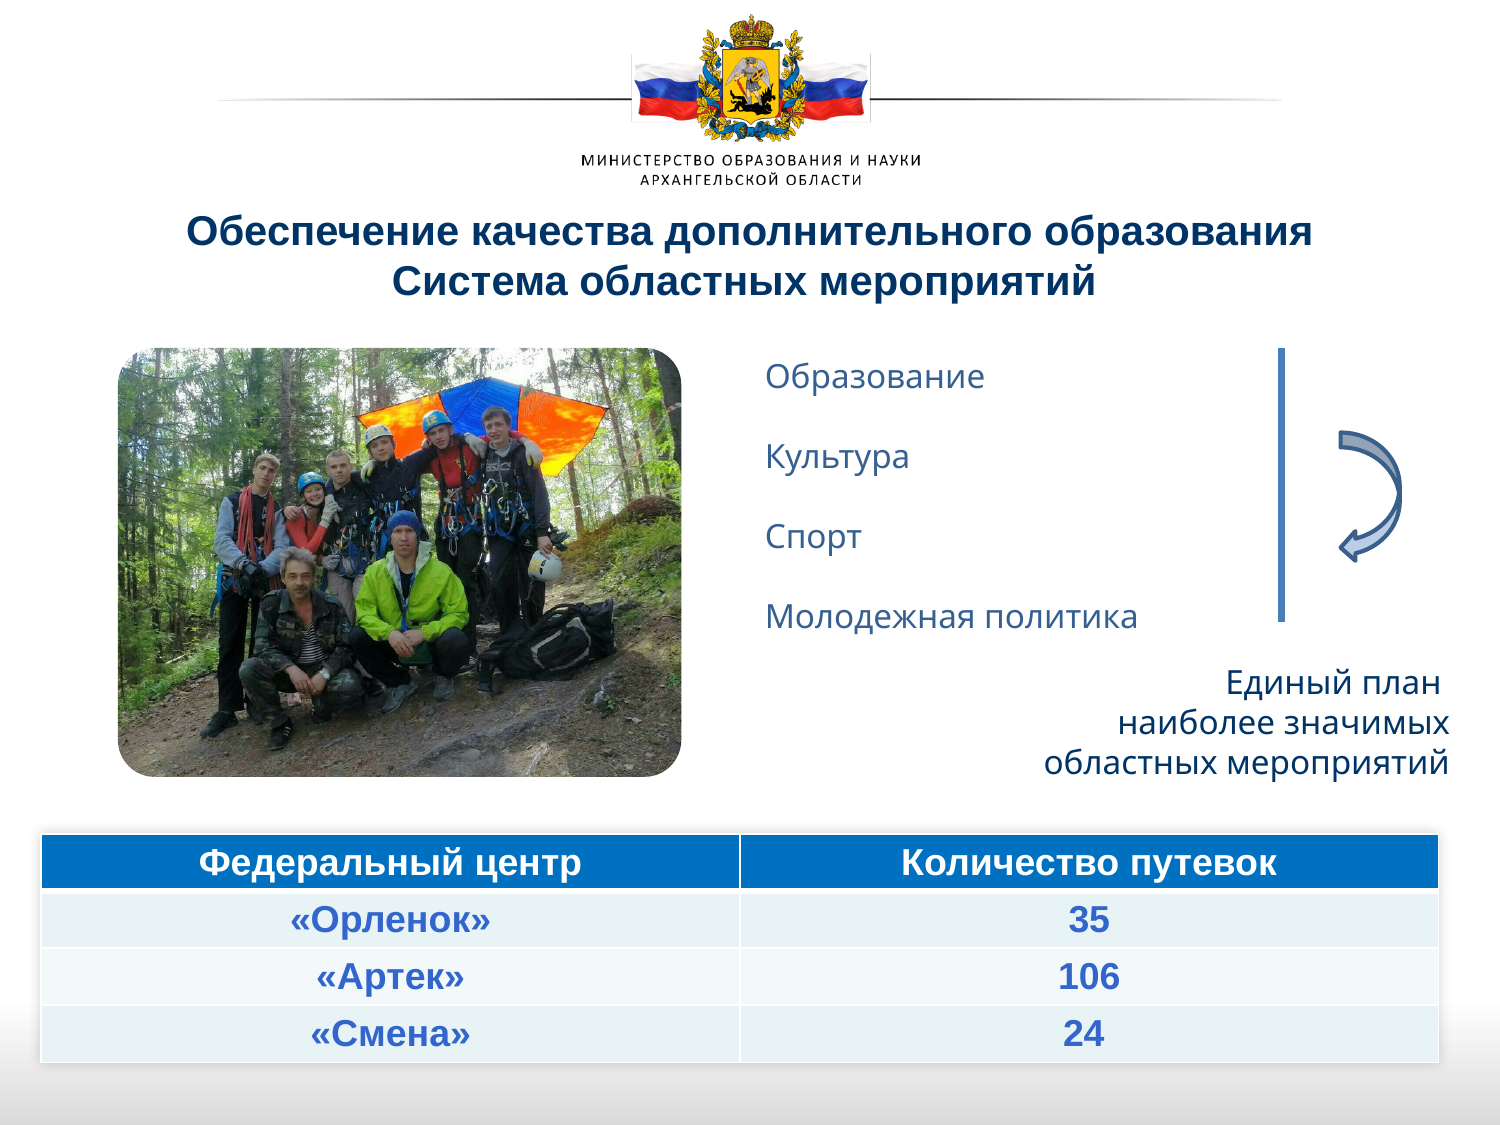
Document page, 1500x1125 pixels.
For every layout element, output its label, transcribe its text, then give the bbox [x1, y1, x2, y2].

text_box Обеспечение качества дополнительного образования Система областных мероприятий [117, 196, 1383, 312]
table_header Федеральный центр [42, 835, 739, 888]
table_cell «Смена» [42, 1006, 739, 1062]
table_cell 24 [741, 1006, 1438, 1062]
table_cell «Орленок» [42, 894, 739, 947]
table_cell 106 [741, 949, 1438, 1004]
text_box Единый план наиболее значимых областных мероприятий [945, 654, 1466, 789]
table_cell «Артек» [42, 949, 739, 1004]
table_header Количество путевок [741, 835, 1438, 888]
picture [218, 14, 1282, 185]
table_cell 35 [741, 894, 1438, 947]
picture [117, 347, 682, 778]
text_box [1338, 430, 1402, 563]
text_box Образование Культура Спорт Молодежная политика [750, 347, 1211, 642]
